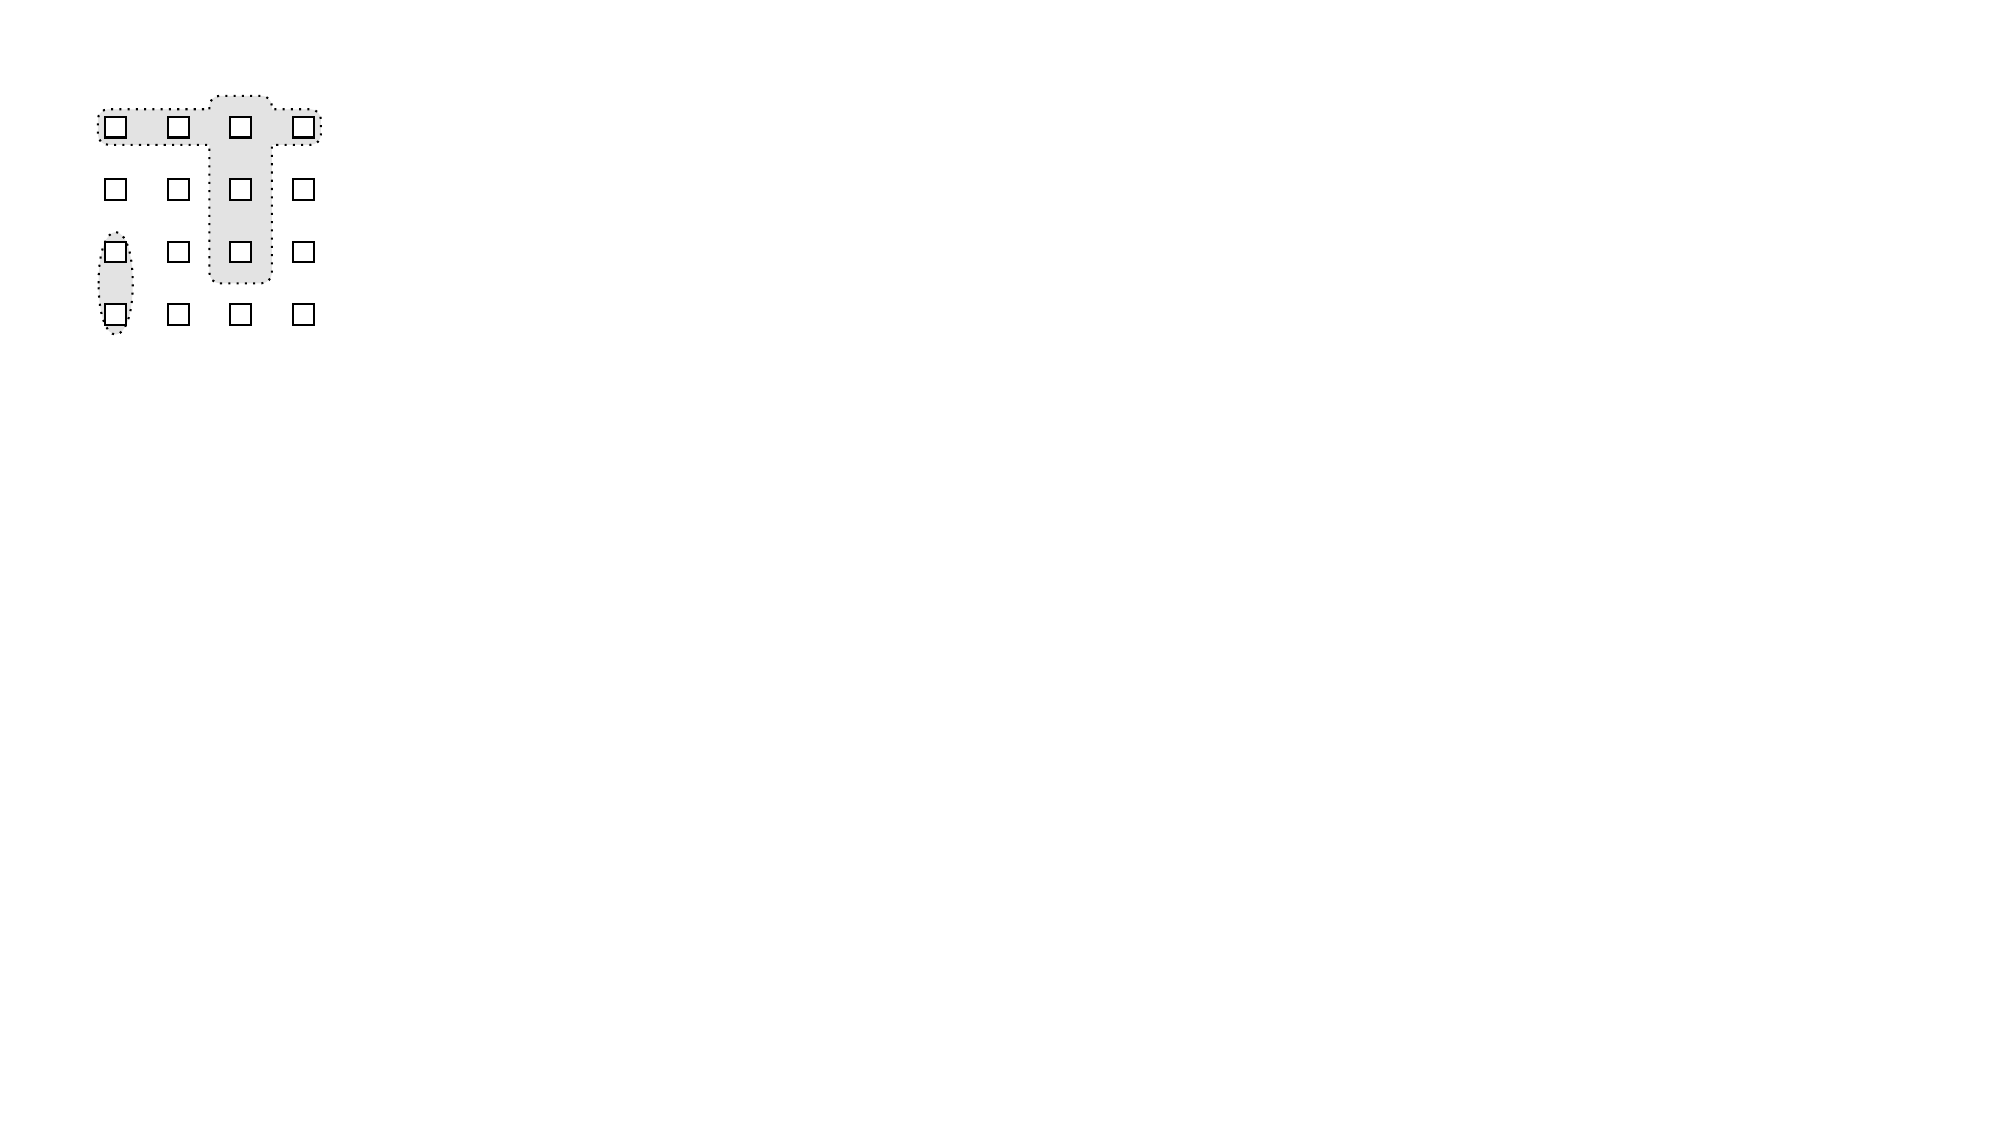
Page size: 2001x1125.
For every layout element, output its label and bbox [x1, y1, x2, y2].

text_box [105, 241, 127, 263]
text_box [230, 116, 252, 138]
text_box [292, 116, 314, 138]
text_box [105, 116, 127, 138]
text_box [230, 304, 252, 326]
text_box [230, 241, 252, 263]
text_box [105, 179, 127, 200]
text_box [167, 179, 189, 200]
text_box [167, 116, 189, 138]
text_box [230, 179, 252, 200]
text_box [74, 74, 344, 357]
text_box [167, 304, 189, 326]
text_box [105, 326, 127, 335]
text_box [292, 241, 314, 263]
text_box [105, 304, 127, 326]
text_box [97, 95, 322, 284]
text_box [167, 241, 189, 263]
text_box [292, 304, 314, 326]
text_box [292, 179, 314, 200]
text_box [98, 231, 134, 325]
